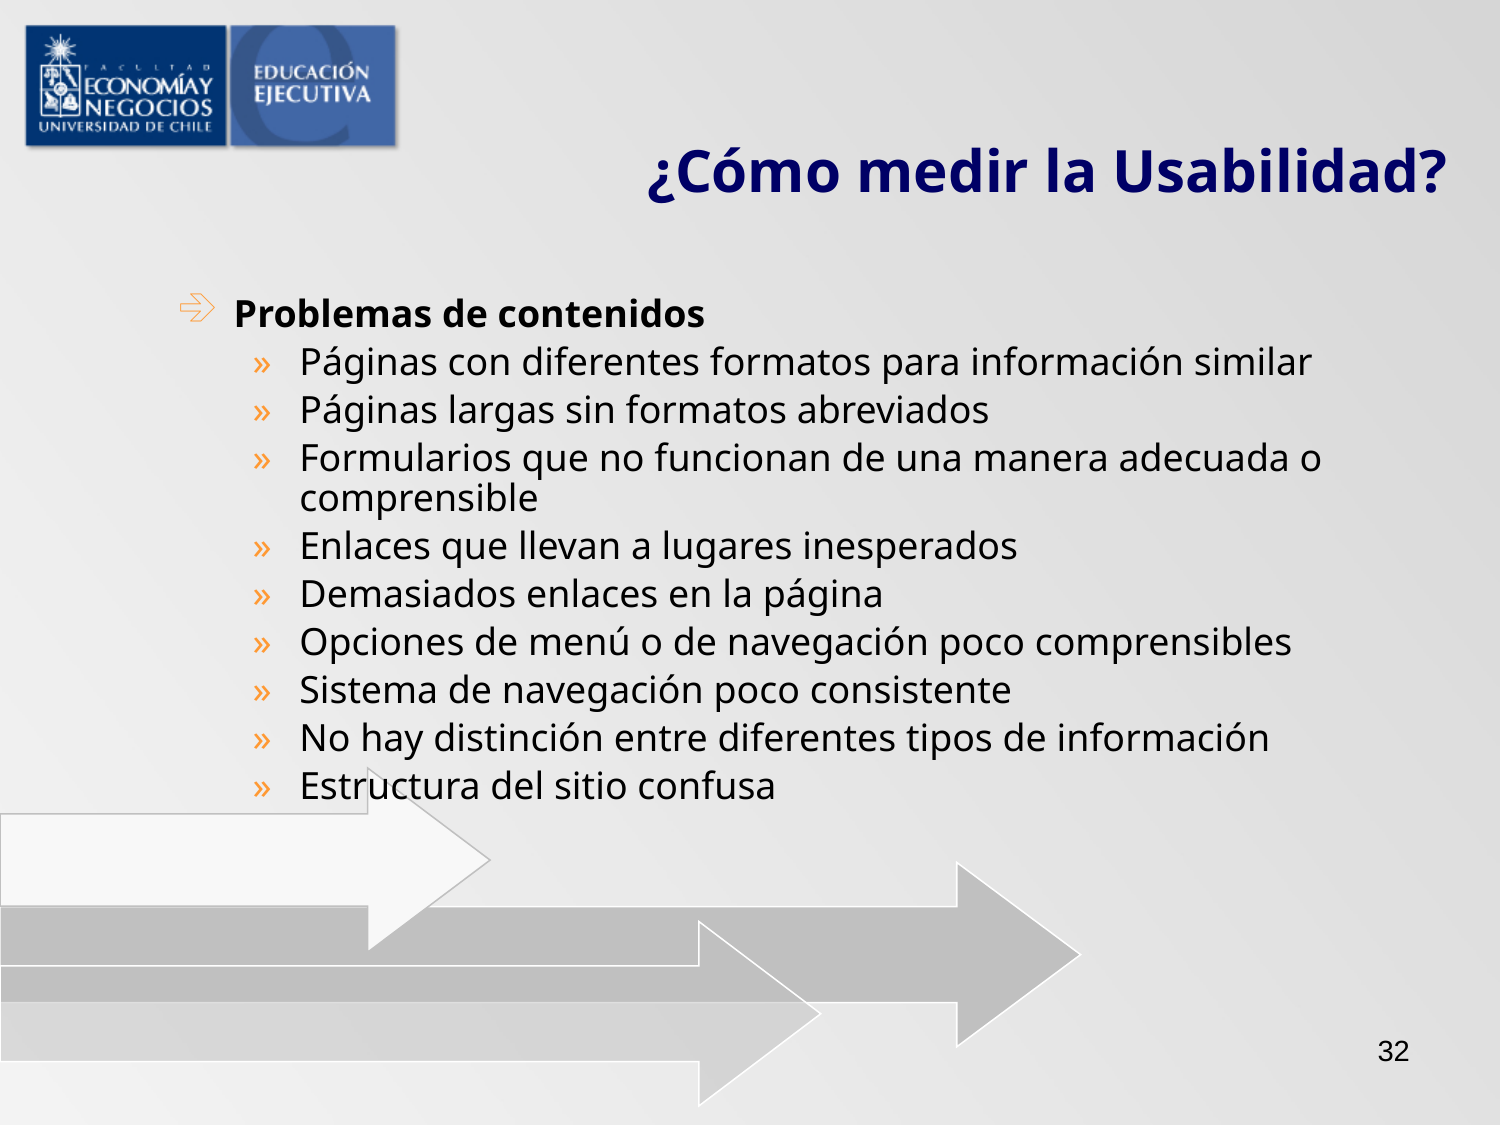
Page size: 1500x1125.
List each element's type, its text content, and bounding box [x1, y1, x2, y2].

slide_number 32 [1074, 1024, 1426, 1103]
picture [0, 0, 1500, 1125]
list Problemas de contenidos Páginas con diferentes formatos para información similar Páginas largas sin formatos abreviados Formularios que no funcionan de una manera adecuada o comprensible Enlaces que llevan a lugares inesperados Demasiados enlaces en la página Opciones de menú o de navegación poco comprensibles Sistema de navegación poco consistente No hay distinción entre diferentes tipos de información Estructura del sitio confusa [162, 287, 1463, 1001]
title ¿Cómo medir la Usabilidad? [162, 74, 1463, 263]
